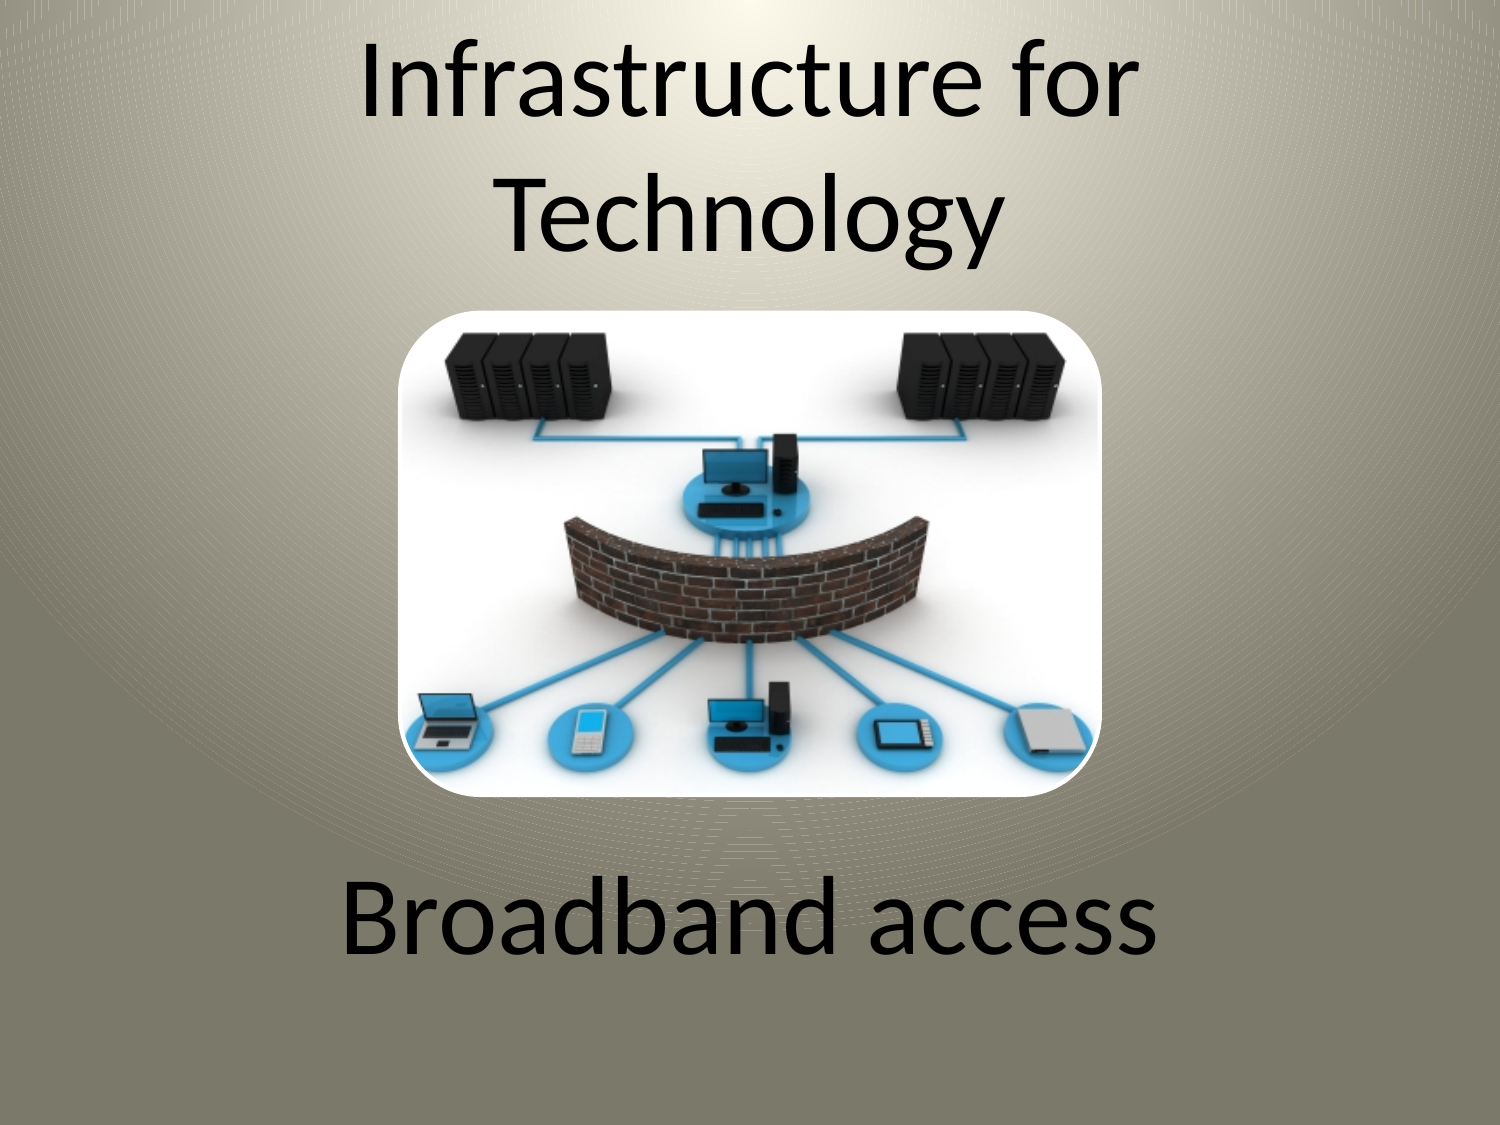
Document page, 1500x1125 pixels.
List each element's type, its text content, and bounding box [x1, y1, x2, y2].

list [74, 312, 1426, 1056]
title Infrastructure for Technology [75, 45, 1425, 233]
